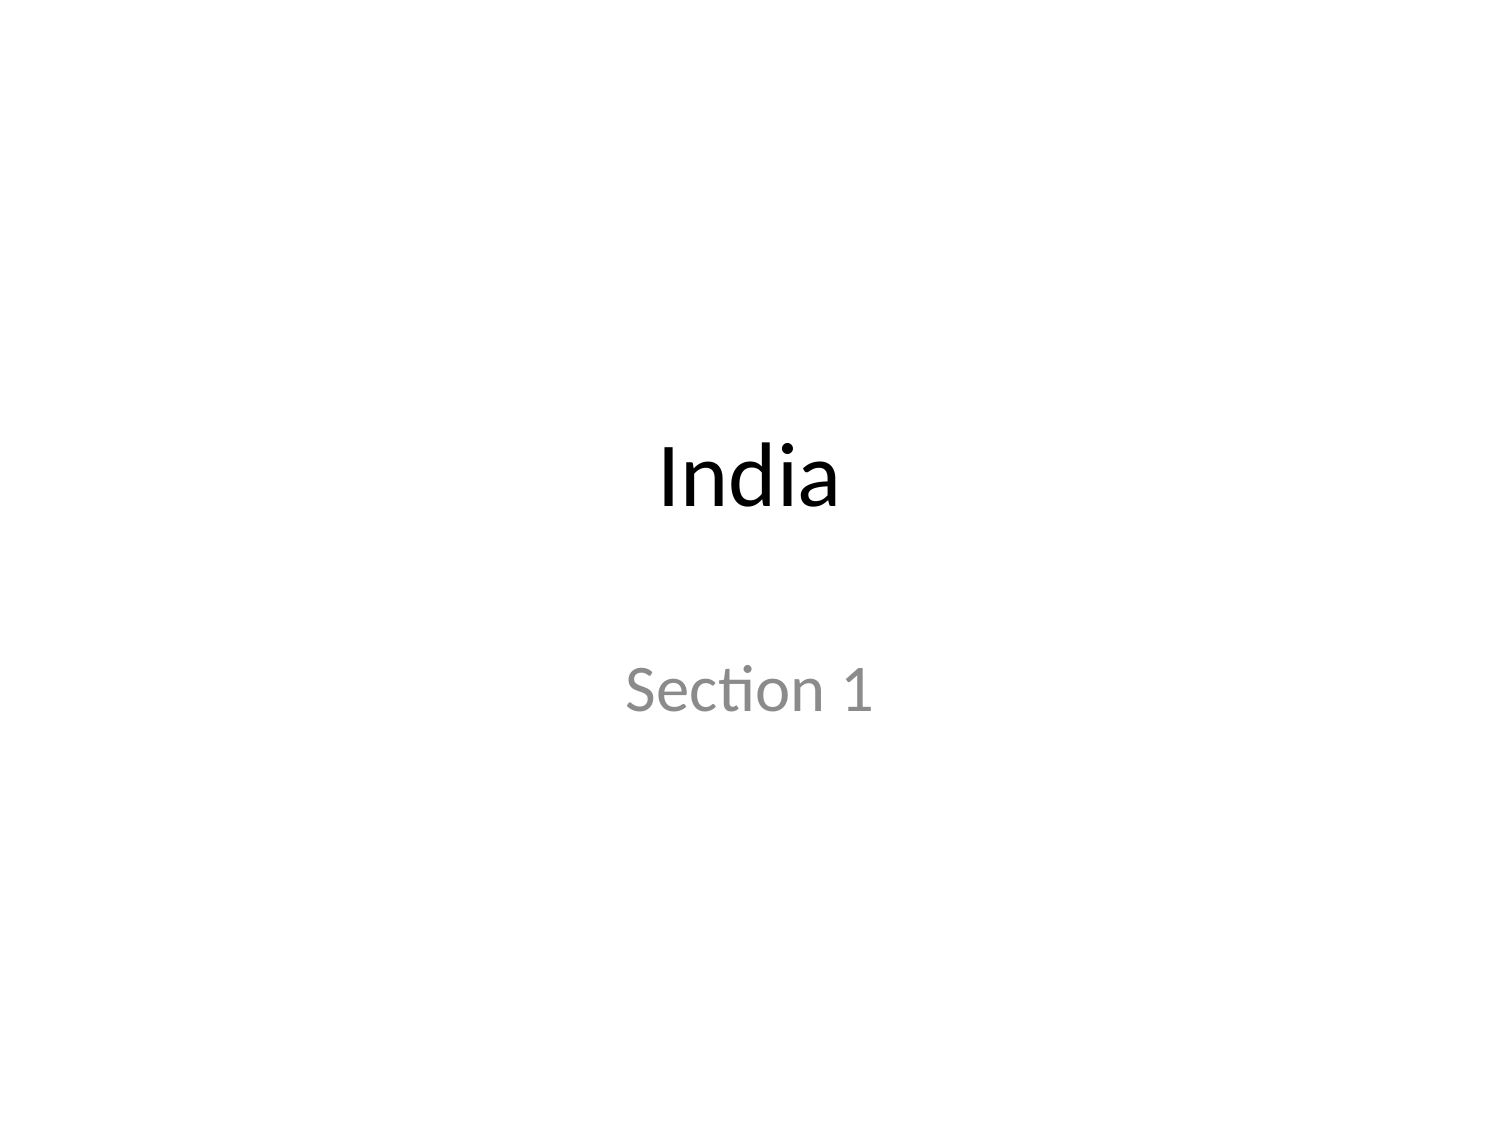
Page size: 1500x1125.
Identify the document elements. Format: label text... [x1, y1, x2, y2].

title India [112, 349, 1388, 591]
subtitle Section 1 [225, 637, 1275, 925]
